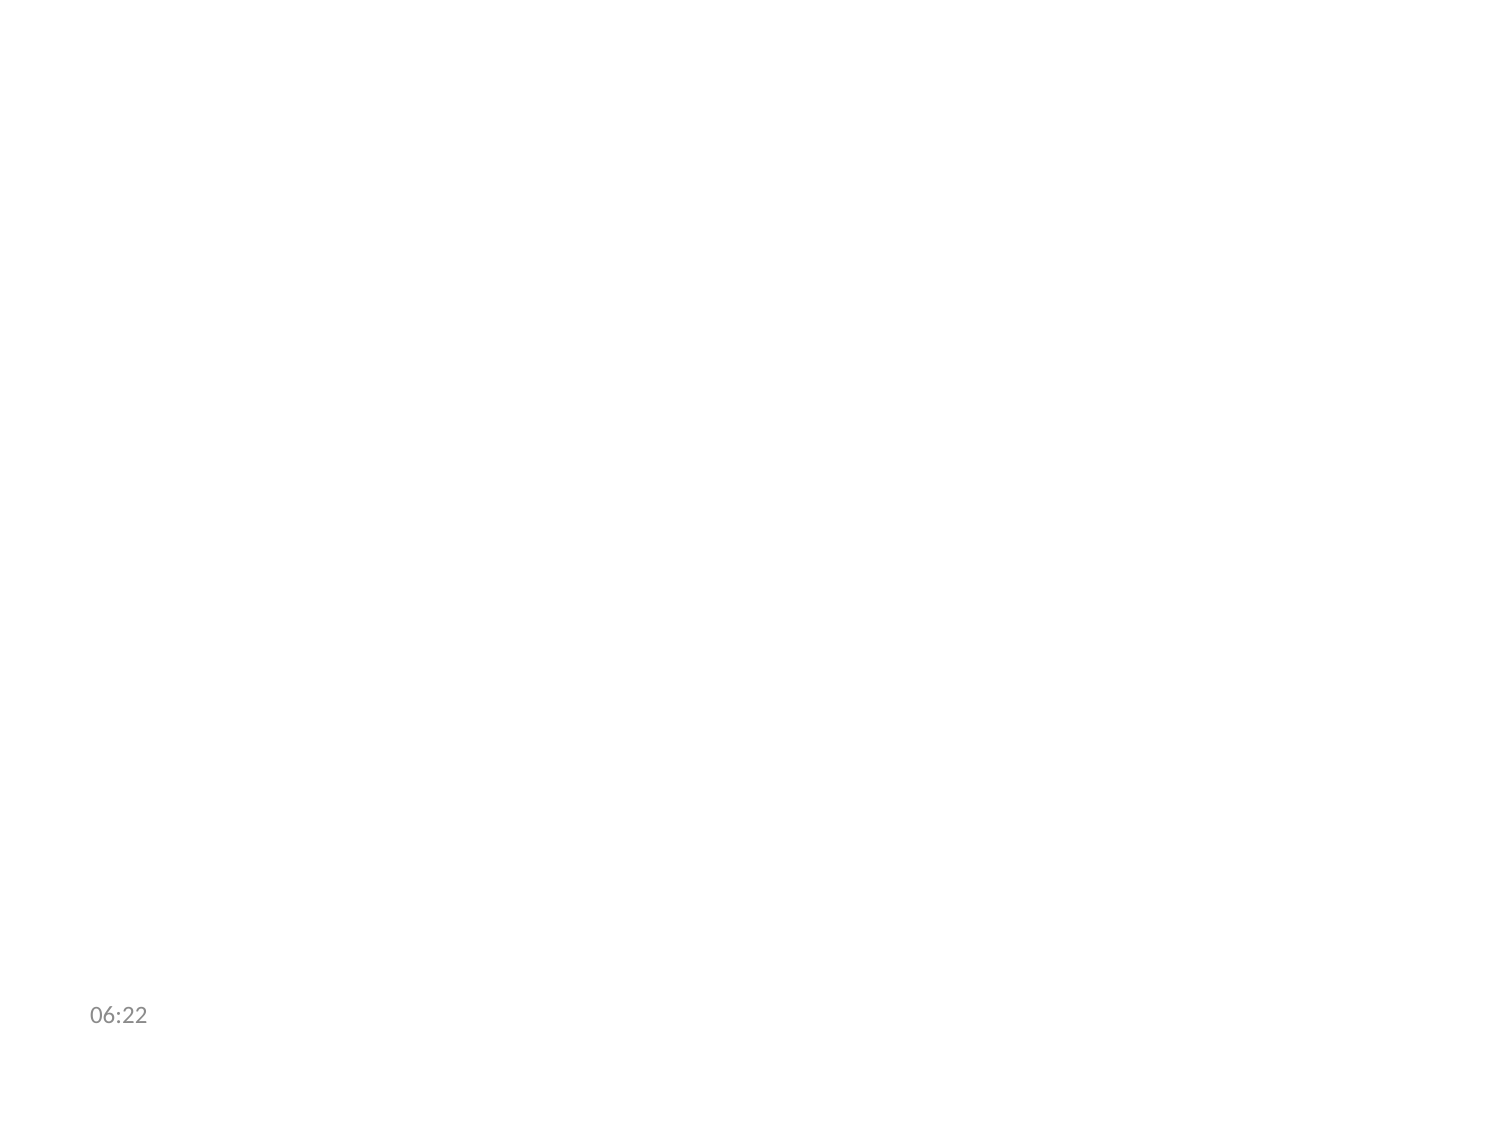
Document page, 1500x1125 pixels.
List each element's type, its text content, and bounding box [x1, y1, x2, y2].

text_box 15:35 [75, 983, 425, 1044]
